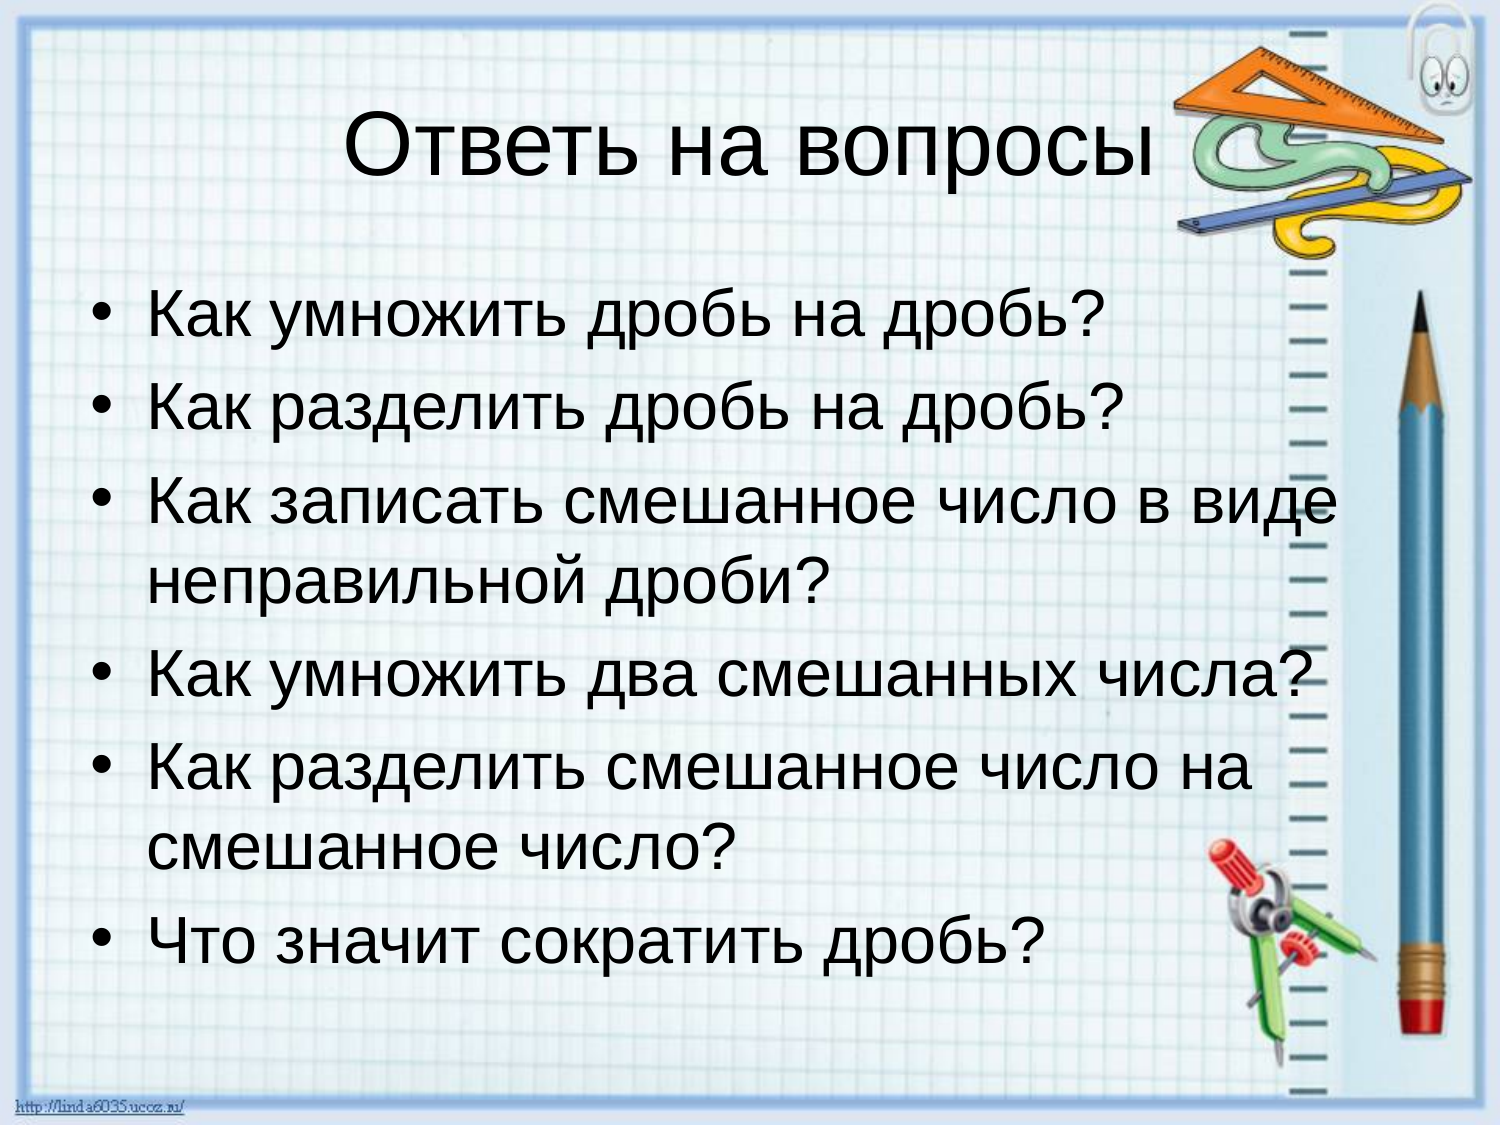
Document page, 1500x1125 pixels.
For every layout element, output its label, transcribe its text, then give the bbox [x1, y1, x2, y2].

title Ответь на вопросы [74, 44, 1426, 233]
picture [0, 0, 1500, 1125]
list Как умножить дробь на дробь? Как разделить дробь на дробь? Как записать смешанное число в виде неправильной дроби? Как умножить два смешанных числа? Как разделить смешанное число на смешанное число? Что значит сократить дробь? [74, 262, 1426, 1006]
